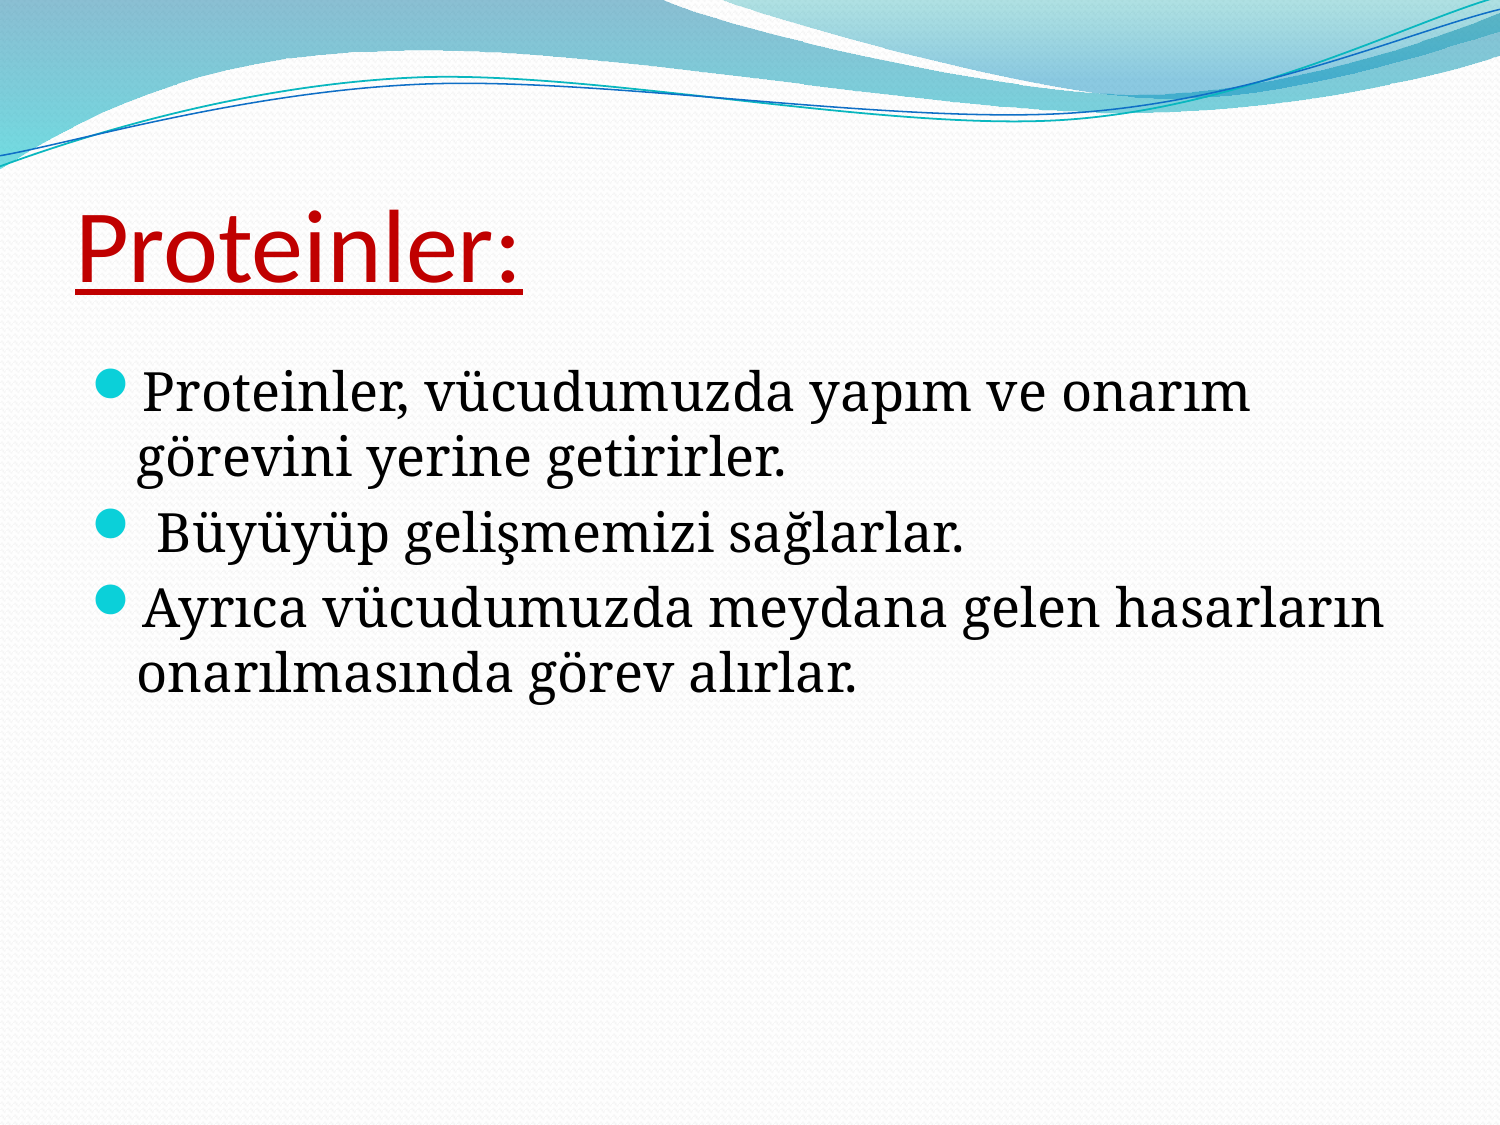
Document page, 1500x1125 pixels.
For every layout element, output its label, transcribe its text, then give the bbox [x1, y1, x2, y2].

list Proteinler, vücudumuzda yapım ve onarım görevini yerine getirirler. Büyüyüp gelişmemizi sağlarlar. Ayrıca vücudumuzda meydana gelen hasarların onarılmasında görev alırlar. [76, 349, 1427, 808]
title Proteinler: [75, 115, 1425, 303]
